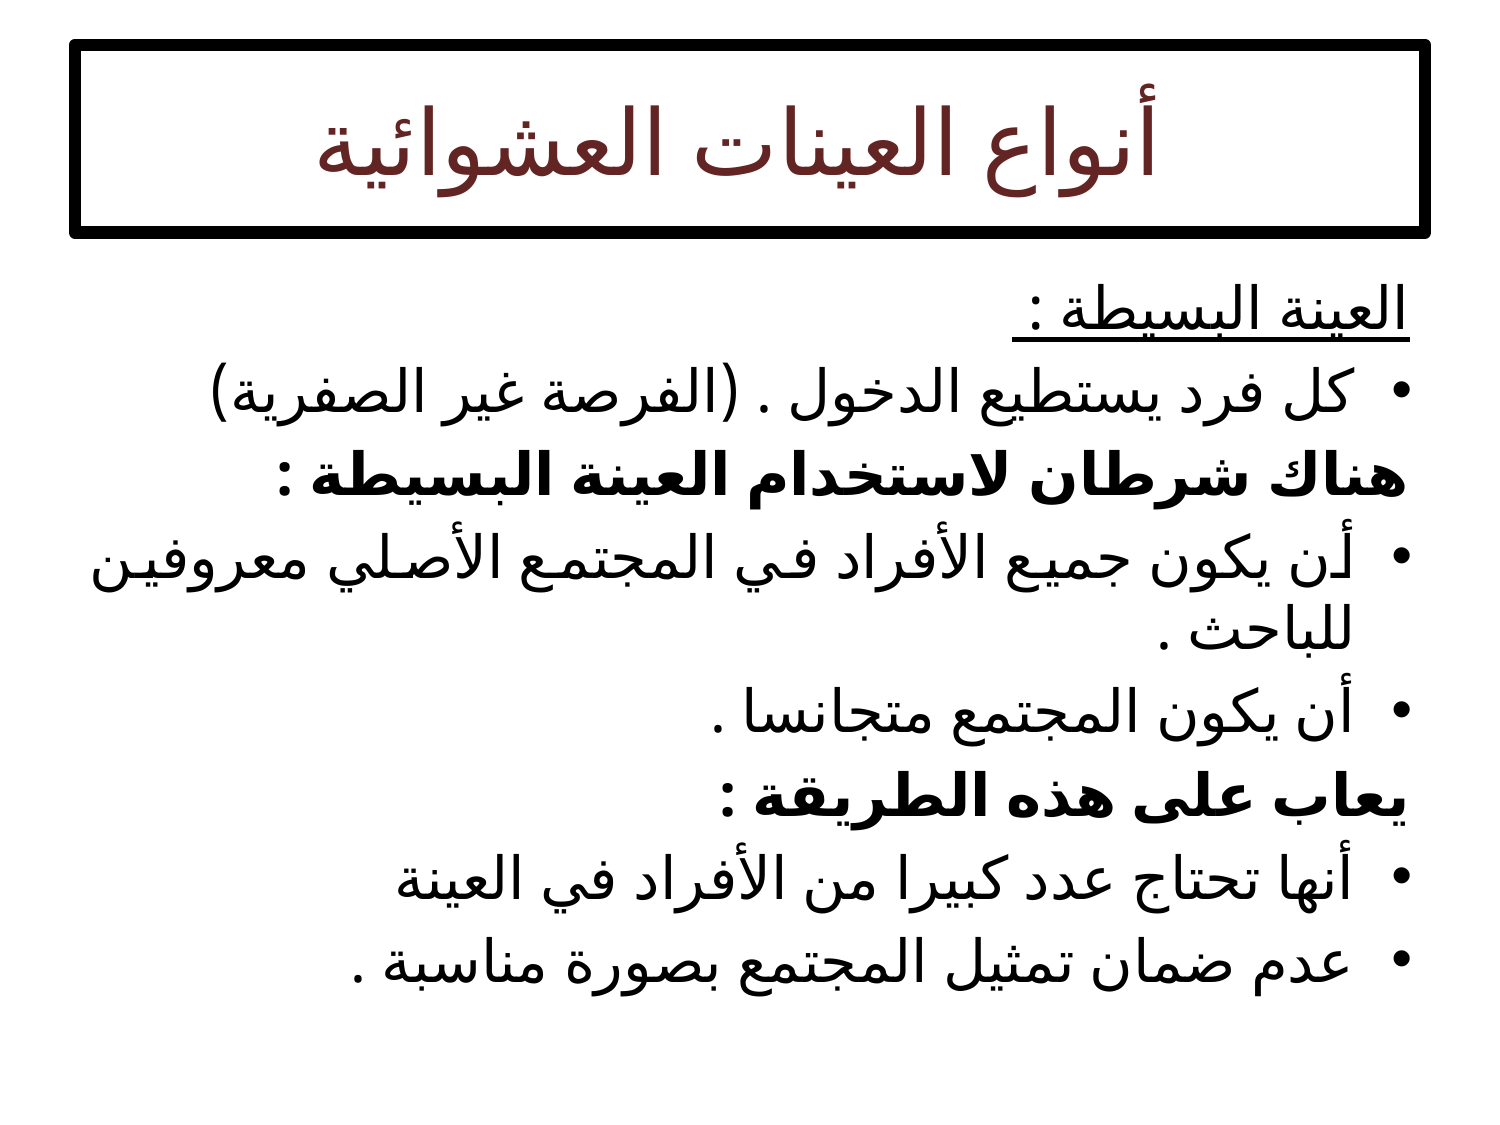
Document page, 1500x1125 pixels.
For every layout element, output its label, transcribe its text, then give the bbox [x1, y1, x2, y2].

title أنواع العينات العشوائية [75, 45, 1425, 233]
list العينة البسيطة : كل فرد يستطيع الدخول . (الفرصة غير الصفرية) هناك شرطان لاستخدام العينة البسيطة : أن يكون جميع الأفراد في المجتمع الأصلي معروفين للباحث . أن يكون المجتمع متجانسا . يعاب على هذه الطريقة : أنها تحتاج عدد كبيرا من الأفراد في العينة عدم ضمان تمثيل المجتمع بصورة مناسبة . [75, 262, 1425, 1005]
